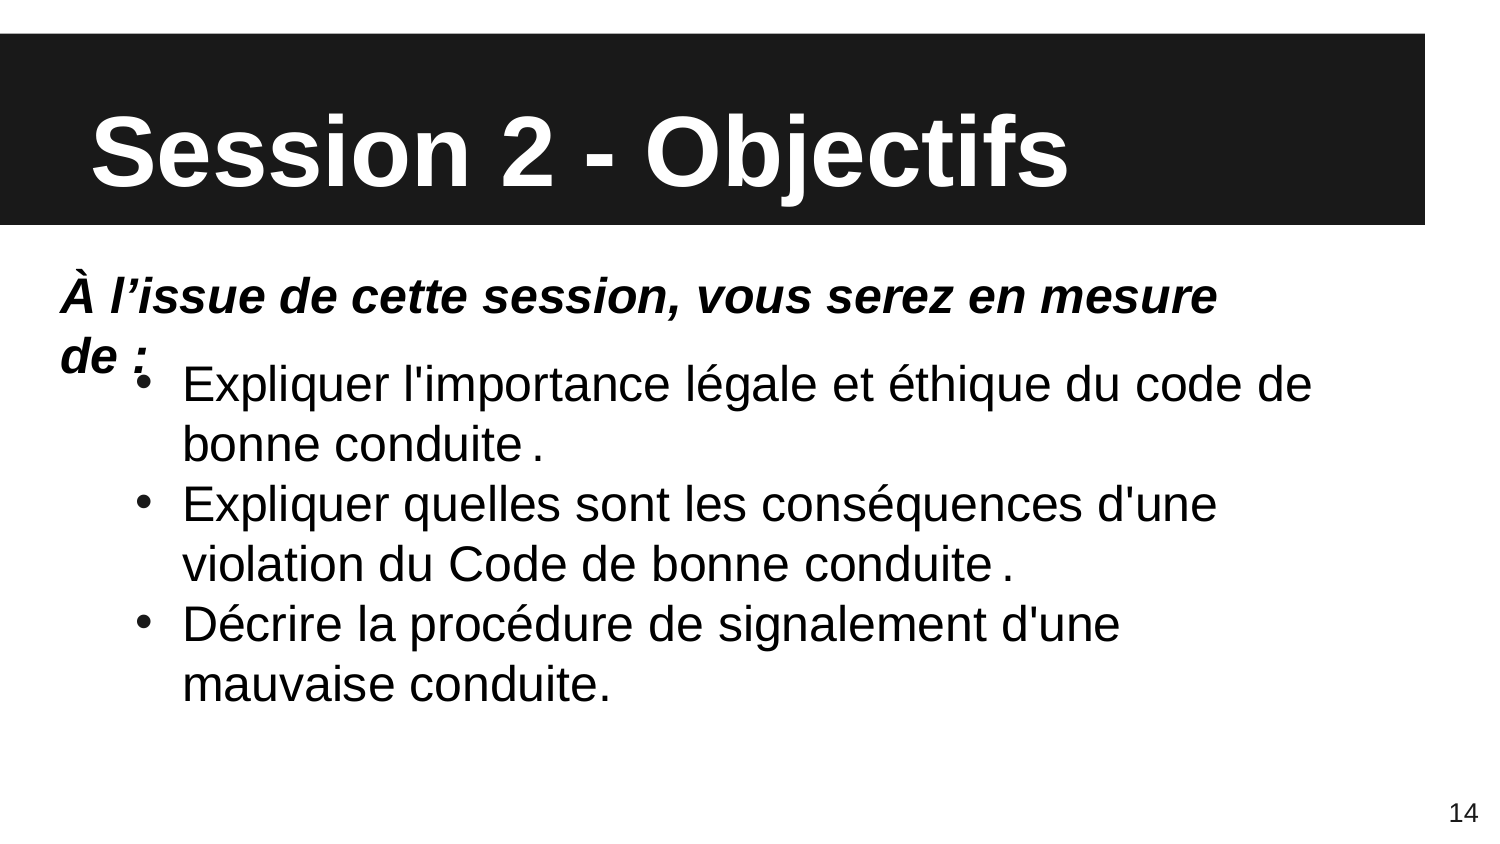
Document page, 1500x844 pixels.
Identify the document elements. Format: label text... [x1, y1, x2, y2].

text_box À l’issue de cette session, vous serez en mesure de : [33, 256, 1248, 391]
list Expliquer l'importance légale et éthique du code de bonne conduite . Expliquer quelles sont les conséquences d'une violation du Code de bonne conduite . Décrire la procédure de signalement d'une mauvaise conduite. [120, 336, 1362, 702]
title Session 2 - Objectifs [75, 33, 1425, 221]
slide_number 14 [1403, 779, 1494, 844]
